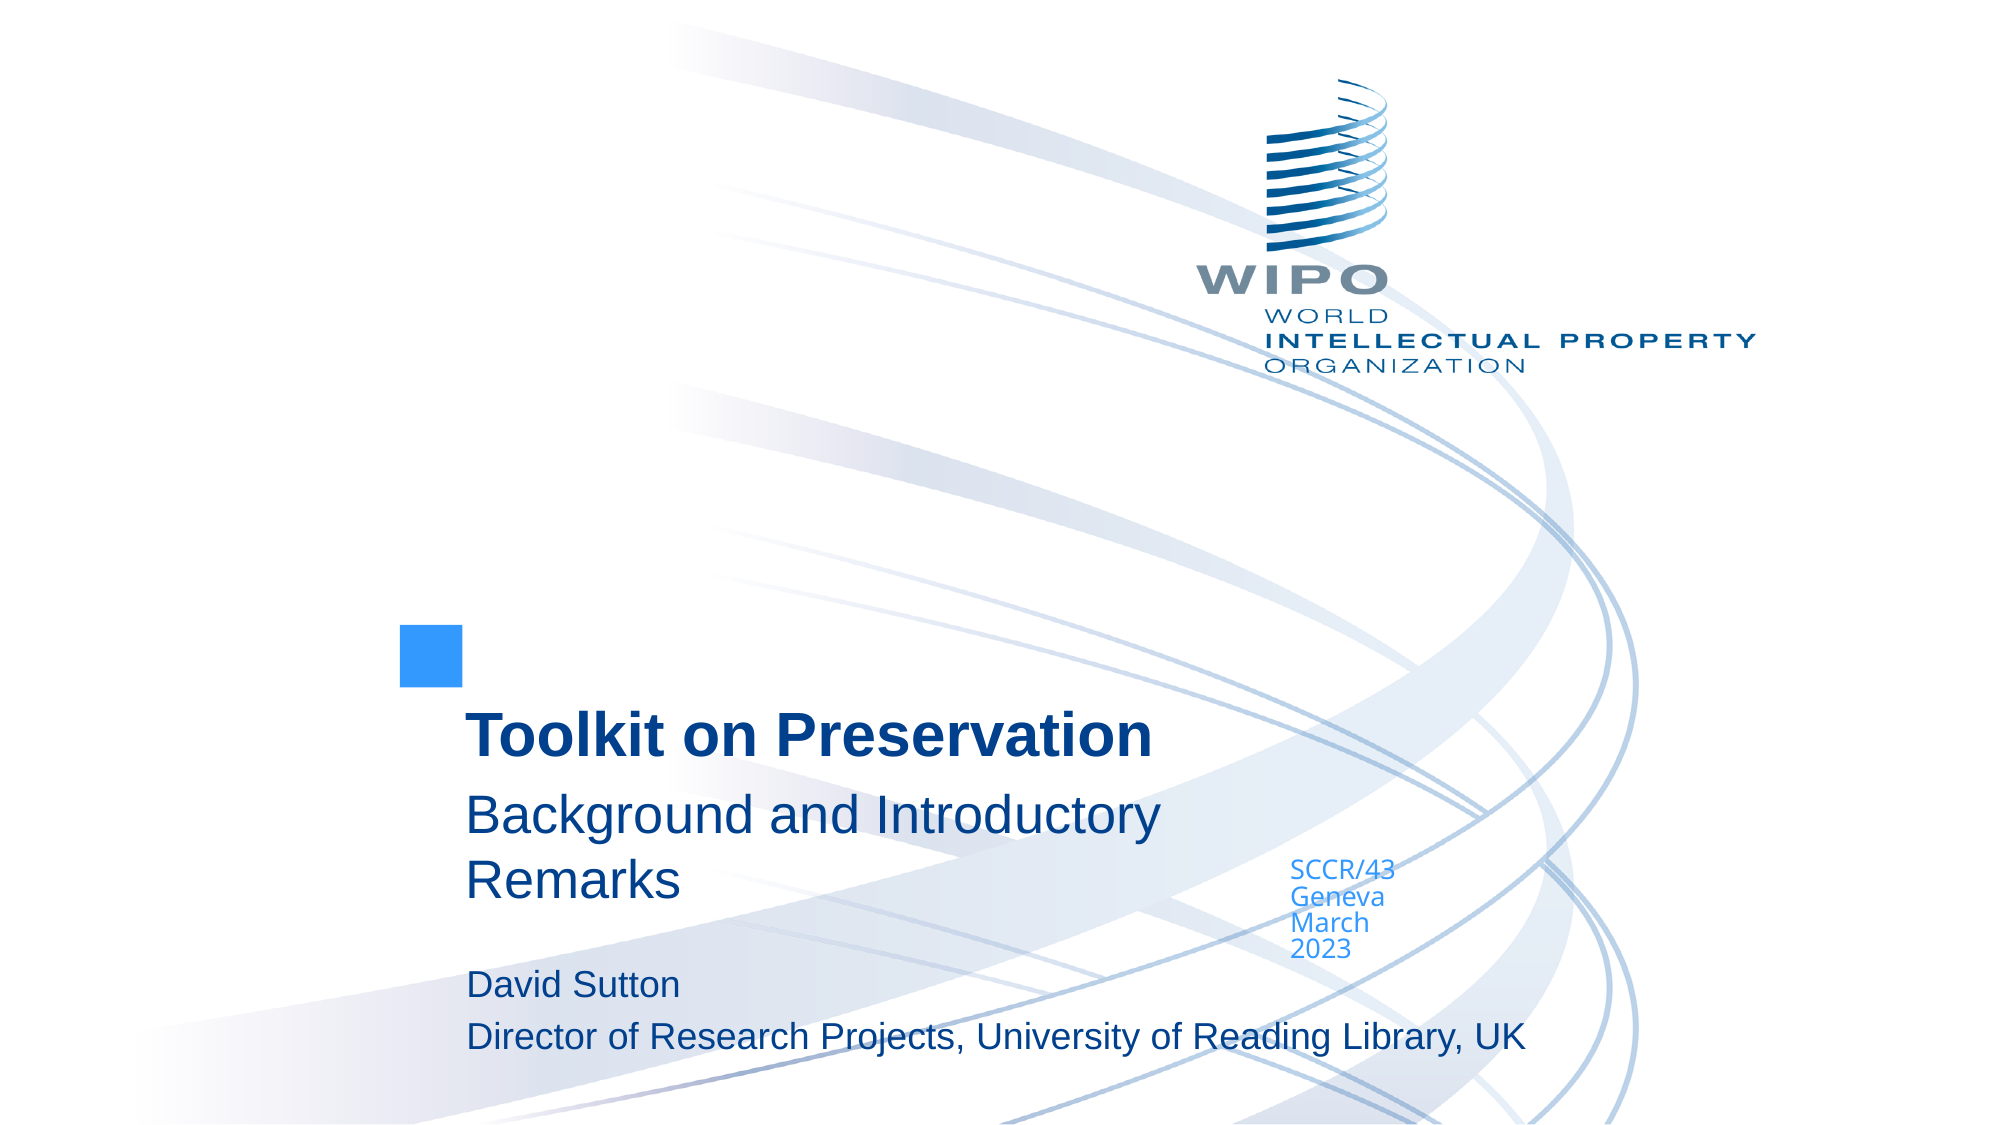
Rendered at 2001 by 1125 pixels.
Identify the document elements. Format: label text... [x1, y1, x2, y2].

text_box SCCR/43 Geneva March 2023 [1275, 861, 1628, 981]
text_box David Sutton Director of Research Projects, University of Reading Library, UK [451, 952, 1590, 1013]
text_box [399, 624, 463, 688]
picture [0, 0, 2001, 1125]
subtitle Toolkit on Preservation Background and Introductory Remarks [450, 686, 1260, 905]
